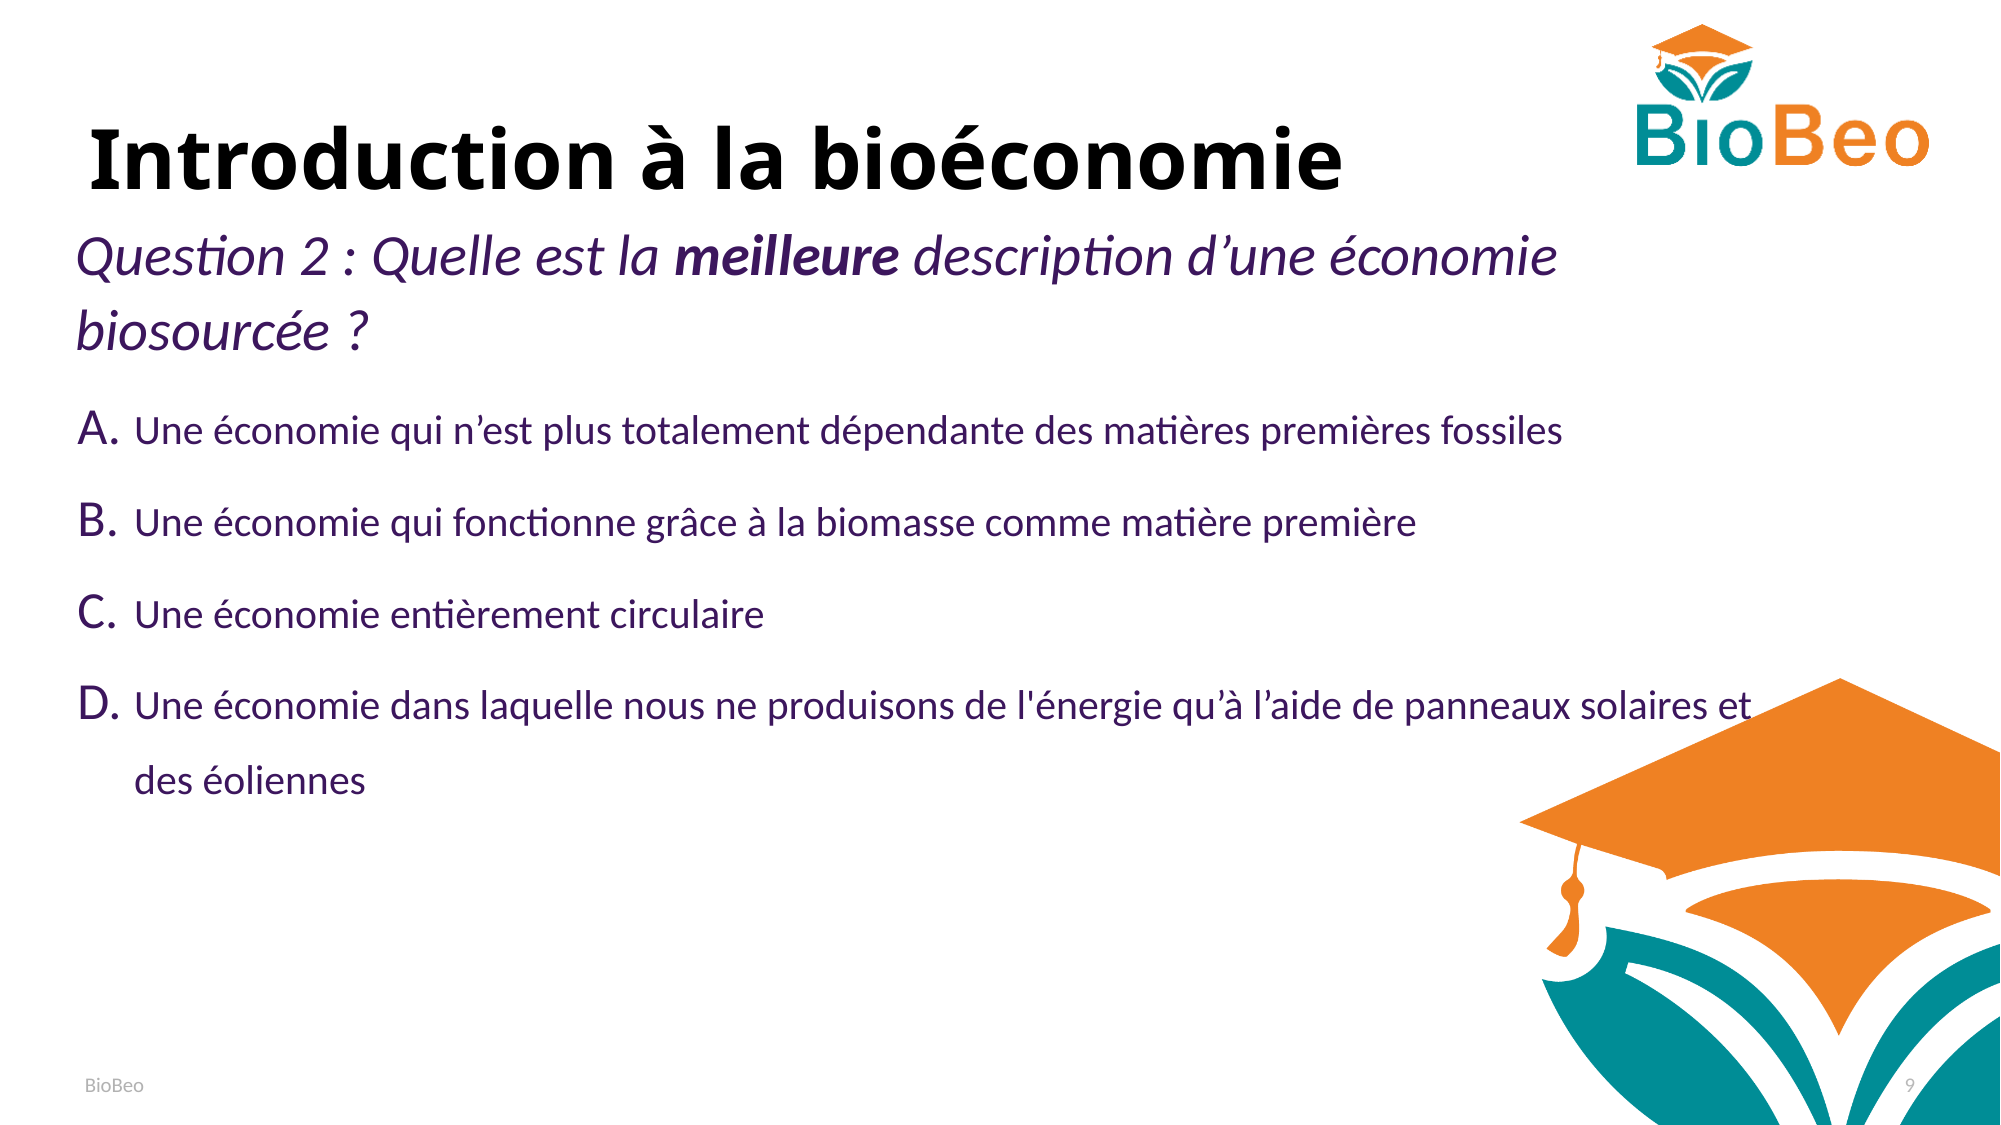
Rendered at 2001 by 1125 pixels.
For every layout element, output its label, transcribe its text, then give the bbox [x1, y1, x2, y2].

slide_number 9 [1818, 1065, 1931, 1103]
picture [1478, 618, 2000, 1125]
picture [1635, 22, 1931, 88]
footer BioBeo [69, 1065, 1805, 1103]
title Introduction à la bioéconomie [74, 88, 1935, 237]
text_box Question 2 : Quelle est la meilleure description d’une économie biosourcée ? Une économie qui n’est plus totalement dépendante des matières premières fossiles Une économie qui fonctionne grâce à la biomasse comme matière première Une économie entièrement circulaire Une économie dans laquelle nous ne produisons de l'énergie qu’à l’aide de panneaux solaires et des éoliennes [60, 204, 1805, 811]
